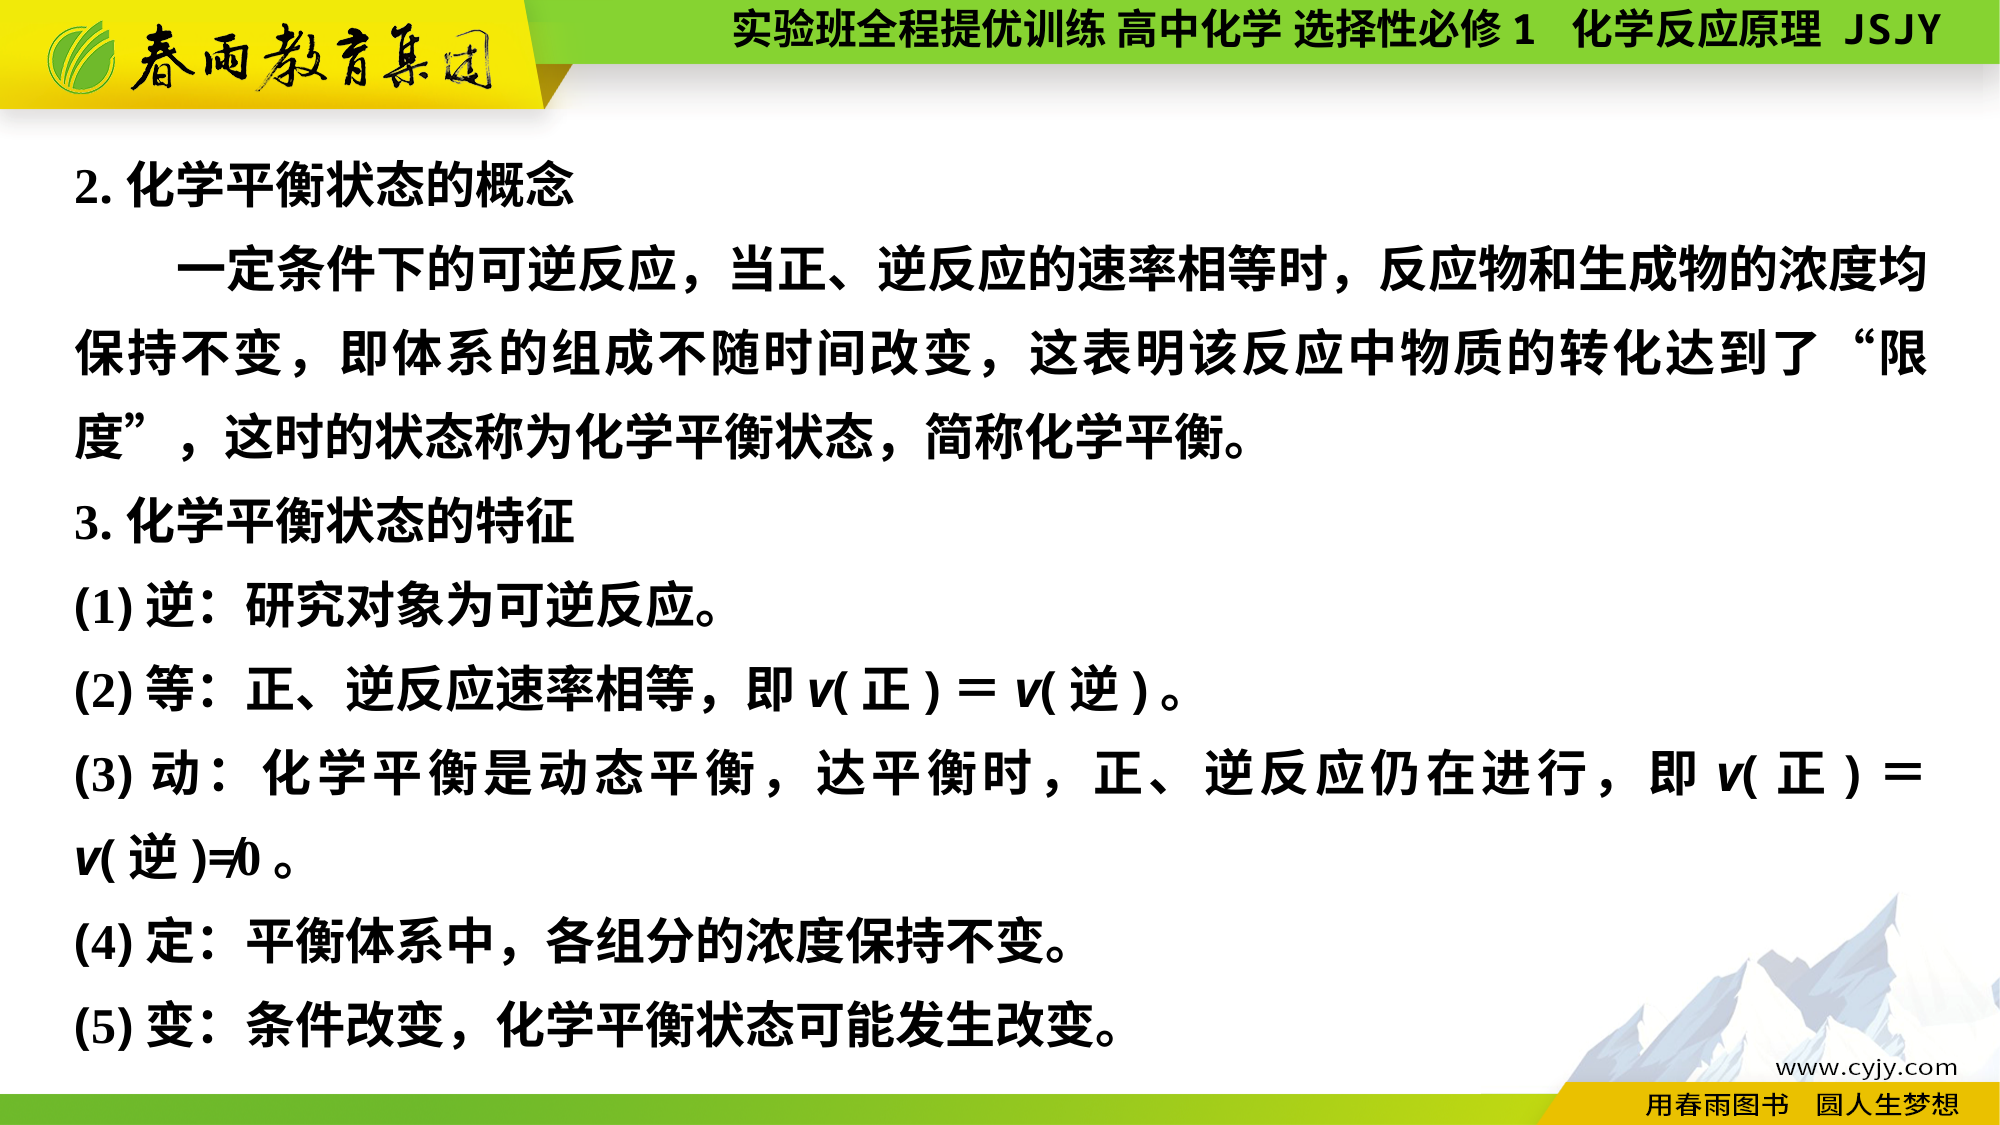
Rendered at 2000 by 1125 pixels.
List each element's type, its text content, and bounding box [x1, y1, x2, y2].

picture [0, 0, 2000, 1125]
list 2.化学平衡状态的概念 一定条件下的可逆反应，当正、逆反应的速率相等时，反应物和生成物的浓度均保持不变，即体系的组成不随时间改变，这表明该反应中物质的转化达到了“限度”，这时的状态称为化学平衡状态，简称化学平衡。 3.化学平衡状态的特征 (1)逆：研究对象为可逆反应。 (2)等：正、逆反应速率相等，即v(正)＝v(逆)。 (3)动：化学平衡是动态平衡，达平衡时，正、逆反应仍在进行，即v(正)＝ v(逆)≠0。 (4)定：平衡体系中，各组分的浓度保持不变。 (5)变：条件改变，化学平衡状态可能发生改变。 [59, 122, 1944, 1071]
